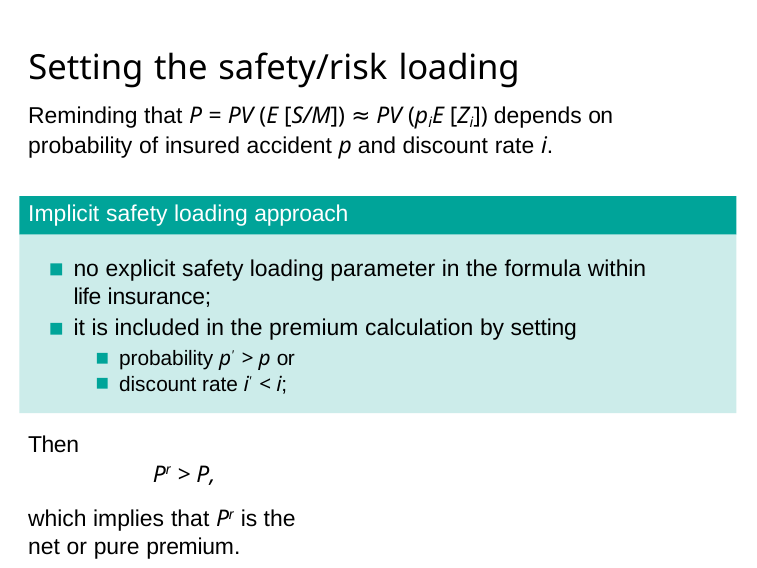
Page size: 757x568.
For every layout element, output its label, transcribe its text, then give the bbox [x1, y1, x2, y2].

text_box Implicit safety loading approach no explicit safety loading parameter in the formula within life insurance; it is included in the premium calculation by setting probability p′ > p or discount rate i′ < i; Then Pr > P, which implies that Pr is the net or pure premium. [17, 196, 687, 559]
title Setting the safety/risk loading [26, 15, 679, 114]
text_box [19, 196, 737, 414]
text_box Reminding that P = PV (E [S/M]) ≈ PV (piE [Zi]) depends on probability of insured accident p and discount rate i. [21, 97, 642, 158]
